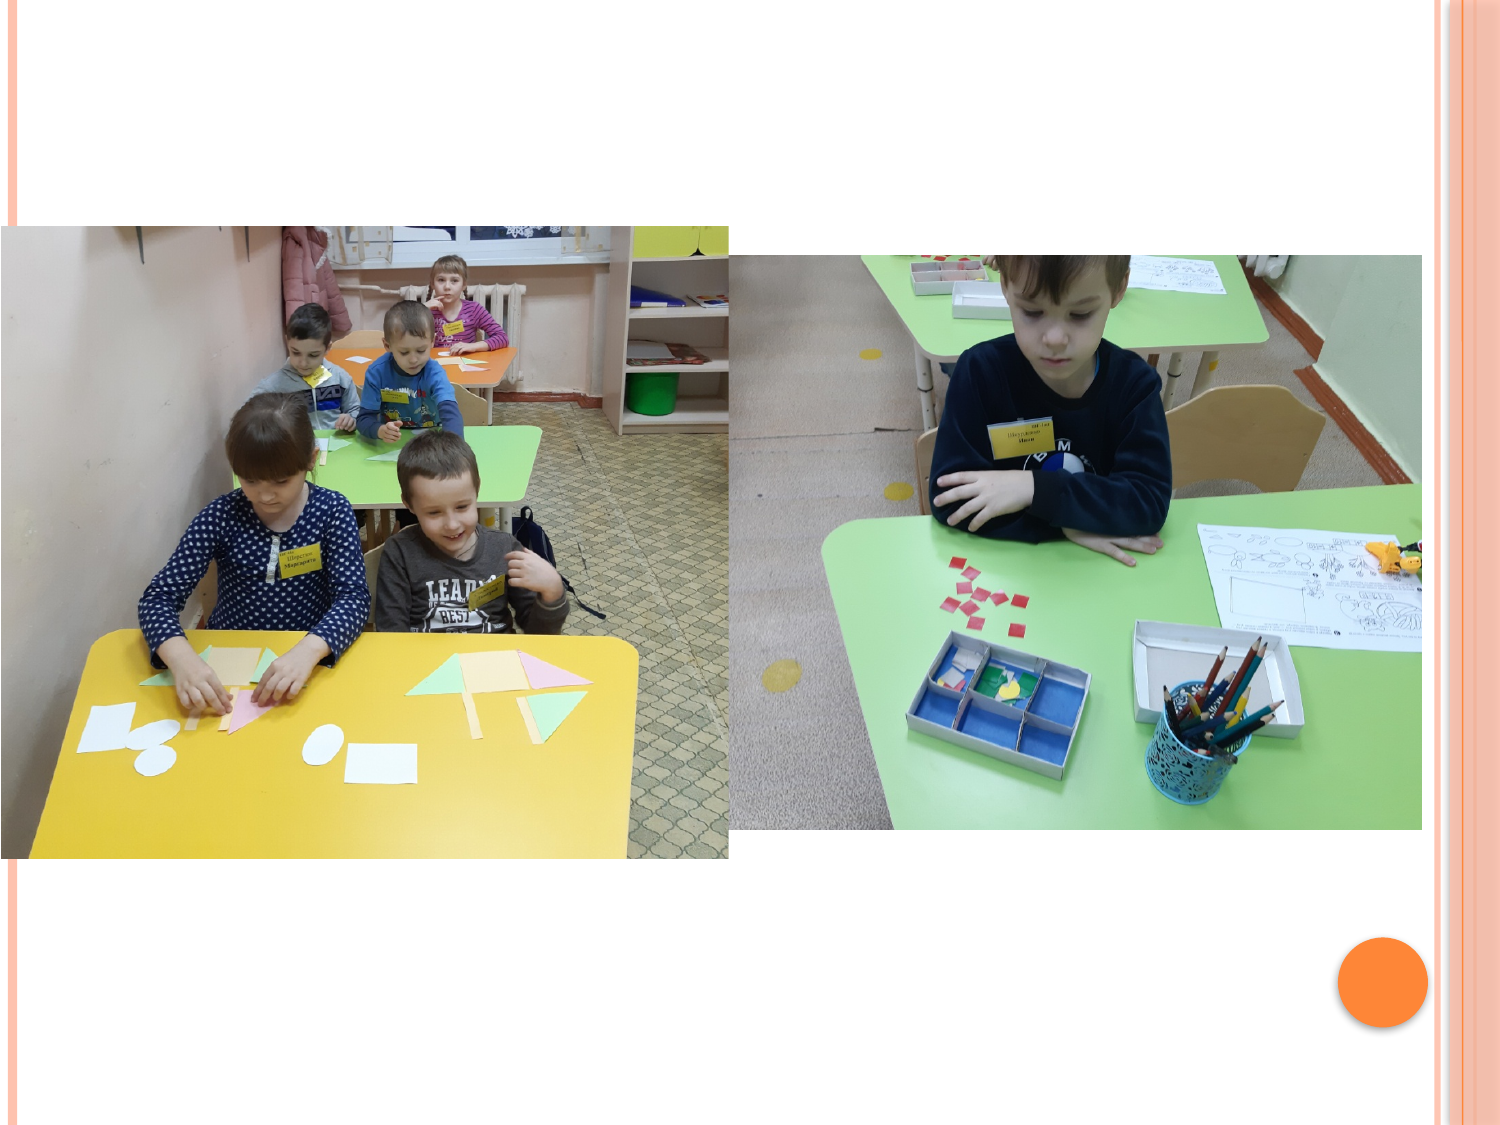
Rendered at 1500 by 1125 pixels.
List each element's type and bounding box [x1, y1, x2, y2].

picture [681, 226, 1422, 858]
picture [1, 226, 47, 858]
list [47, 177, 681, 908]
